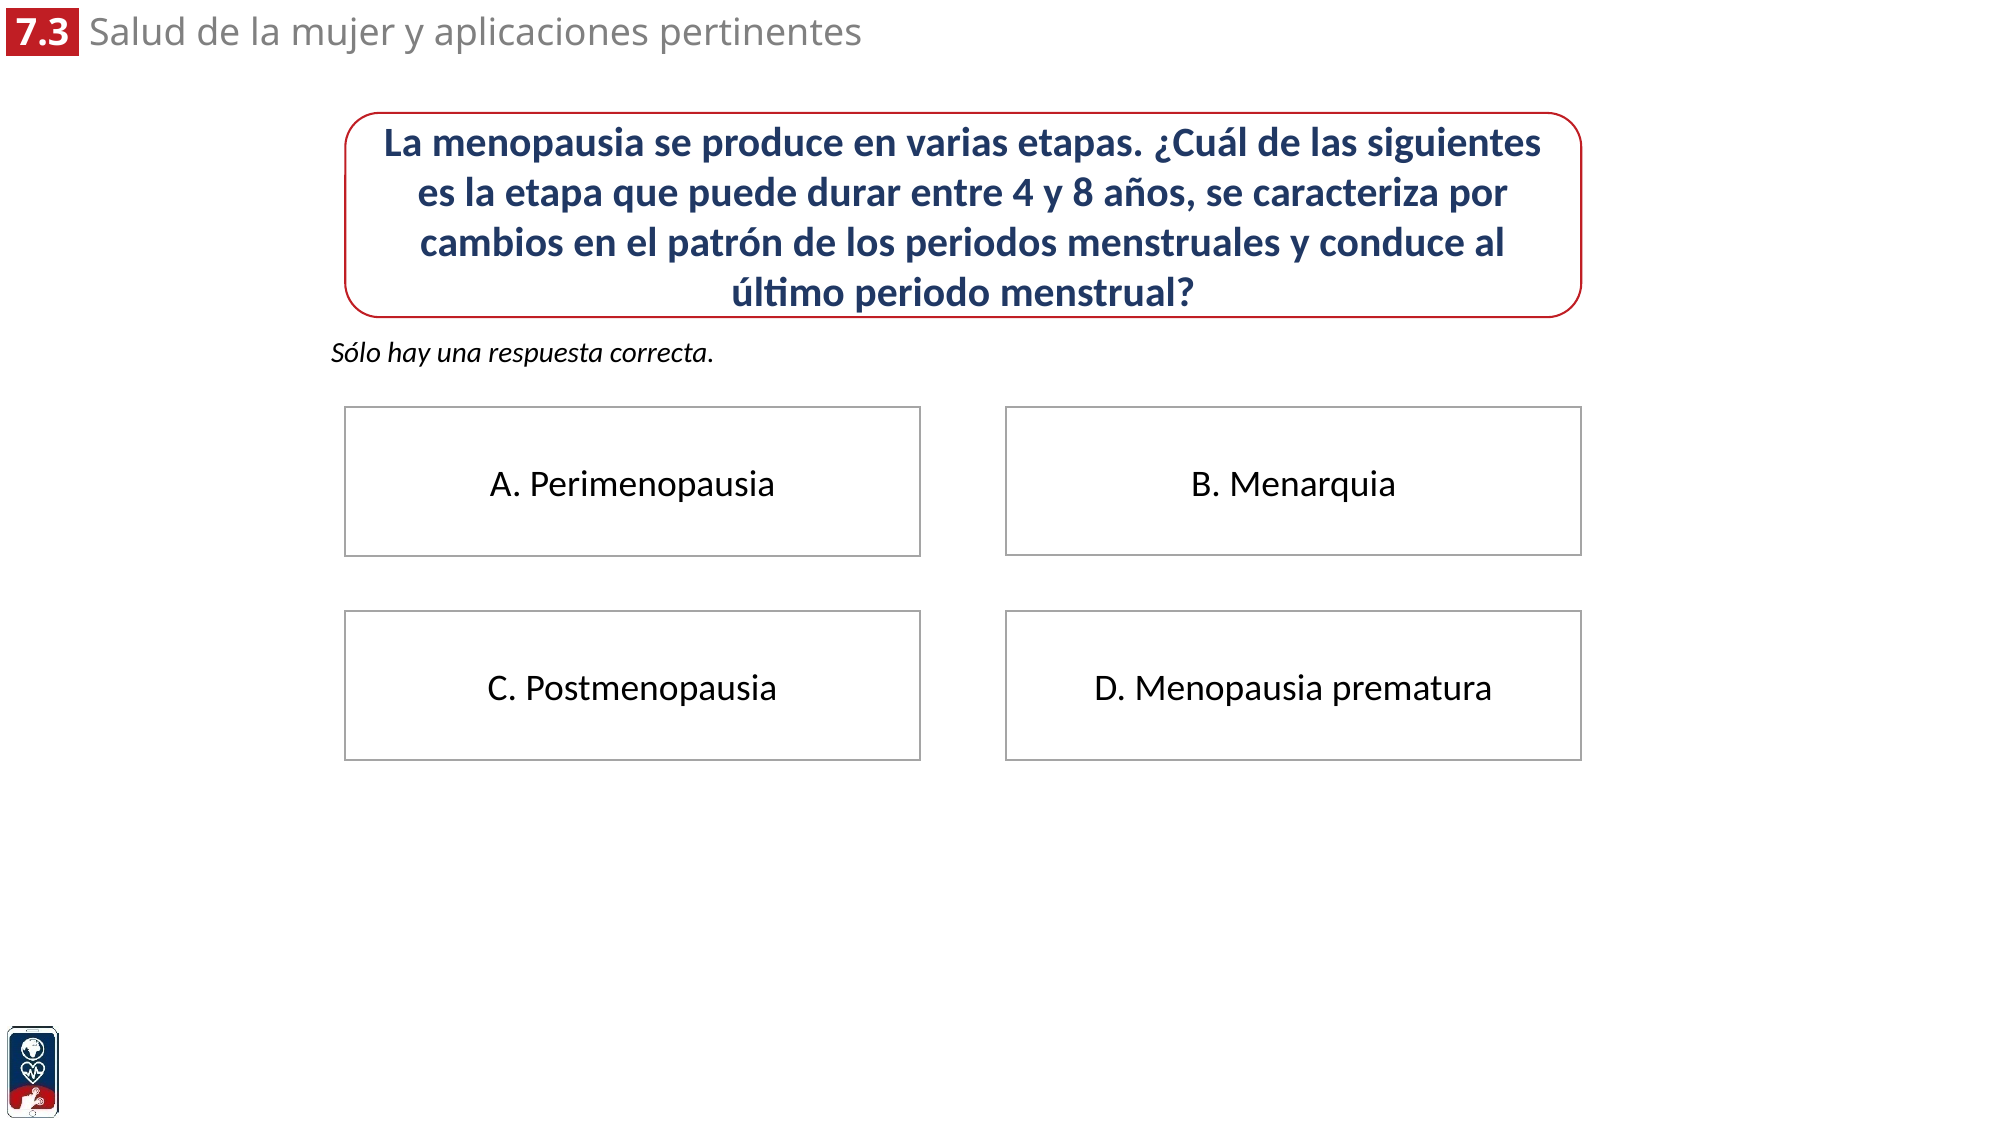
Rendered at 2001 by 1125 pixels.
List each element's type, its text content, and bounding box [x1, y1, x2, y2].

text_box B. Menarquia [1005, 406, 1582, 556]
text_box A. Perimenopausia [344, 406, 921, 557]
text_box Sólo hay una respuesta correcta. [316, 325, 731, 376]
text_box D. Menopausia prematura [1005, 610, 1582, 761]
text_box La menopausia se produce en varias etapas. ¿Cuál de las siguientes es la etapa que puede durar entre 4 y 8 años, se caracteriza por cambios en el patrón de los periodos menstruales y conduce al último periodo menstrual? [344, 111, 1583, 319]
picture [7, 1026, 59, 1118]
text_box C. Postmenopausia [344, 610, 921, 761]
